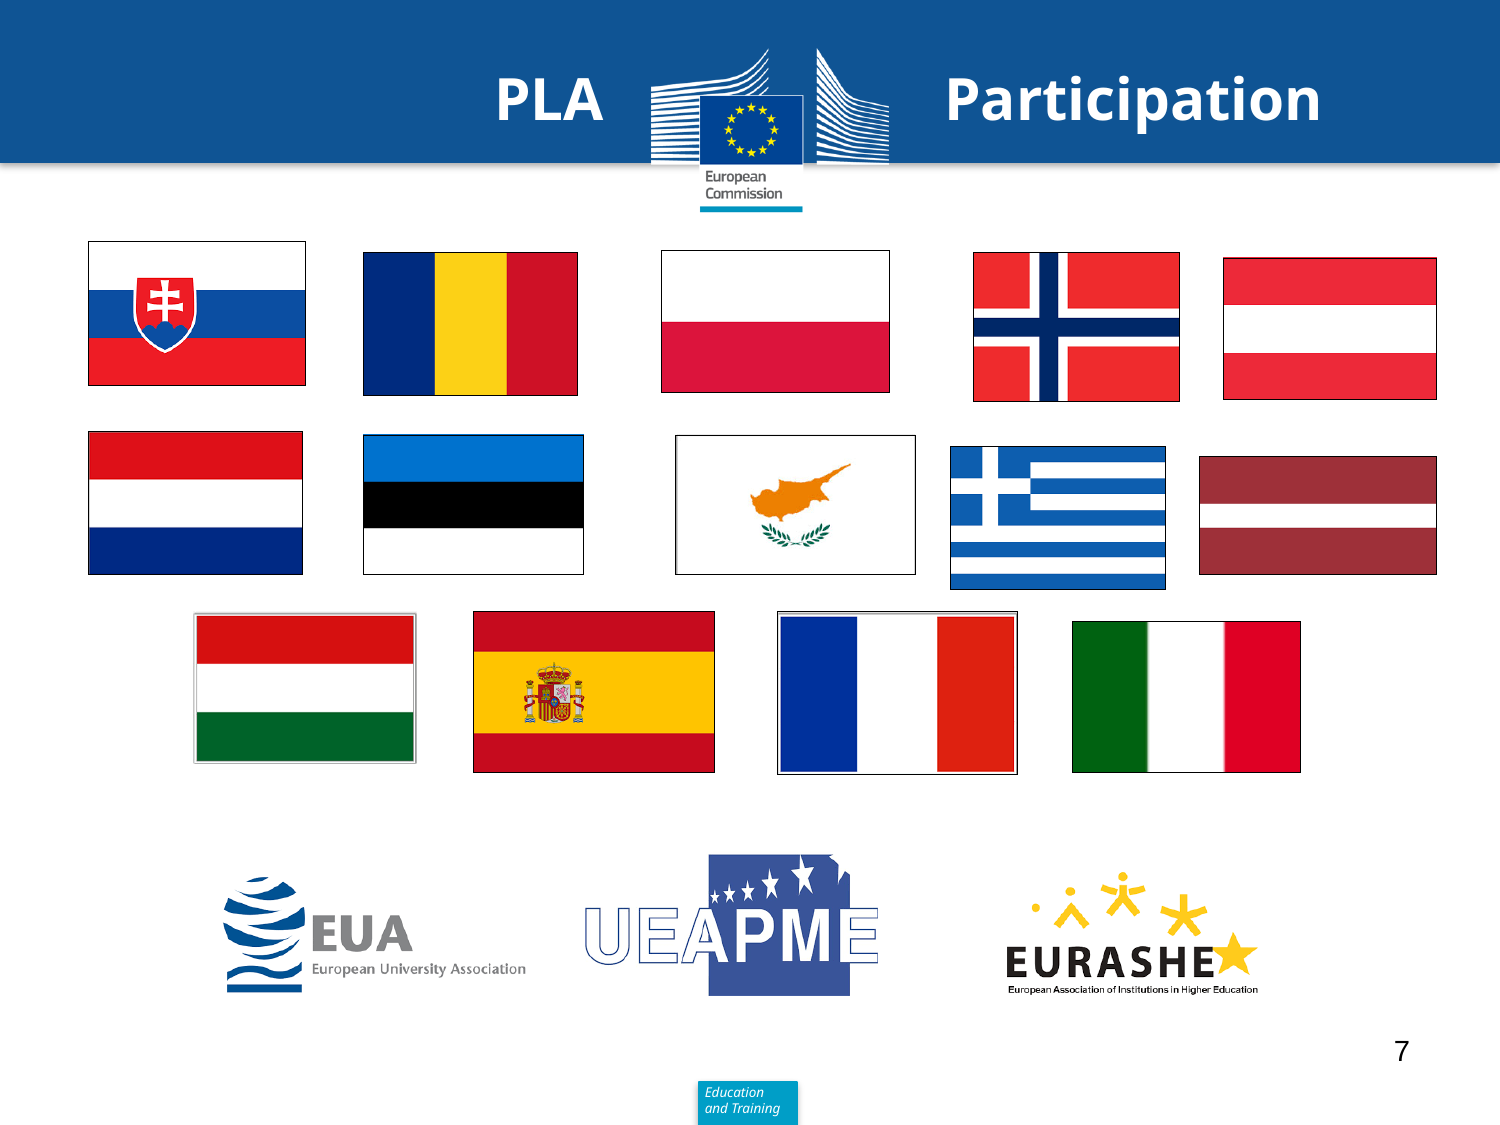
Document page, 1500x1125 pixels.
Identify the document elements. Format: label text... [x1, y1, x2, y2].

picture [362, 252, 579, 396]
picture [950, 445, 1166, 590]
picture [1199, 456, 1437, 576]
picture [651, 126, 889, 213]
slide_number 7 [1074, 1024, 1426, 1103]
picture [1222, 257, 1437, 401]
picture [221, 875, 526, 993]
picture [88, 241, 306, 387]
picture [660, 250, 891, 394]
picture [1006, 872, 1259, 996]
picture [193, 611, 417, 764]
text_box PLA Participation [29, 54, 1469, 126]
picture [472, 611, 716, 774]
picture [88, 431, 303, 575]
picture [585, 840, 879, 997]
picture [973, 252, 1180, 403]
picture [675, 434, 917, 575]
picture [777, 611, 1018, 776]
picture [362, 434, 584, 575]
picture [651, 48, 889, 54]
picture [1071, 621, 1302, 774]
